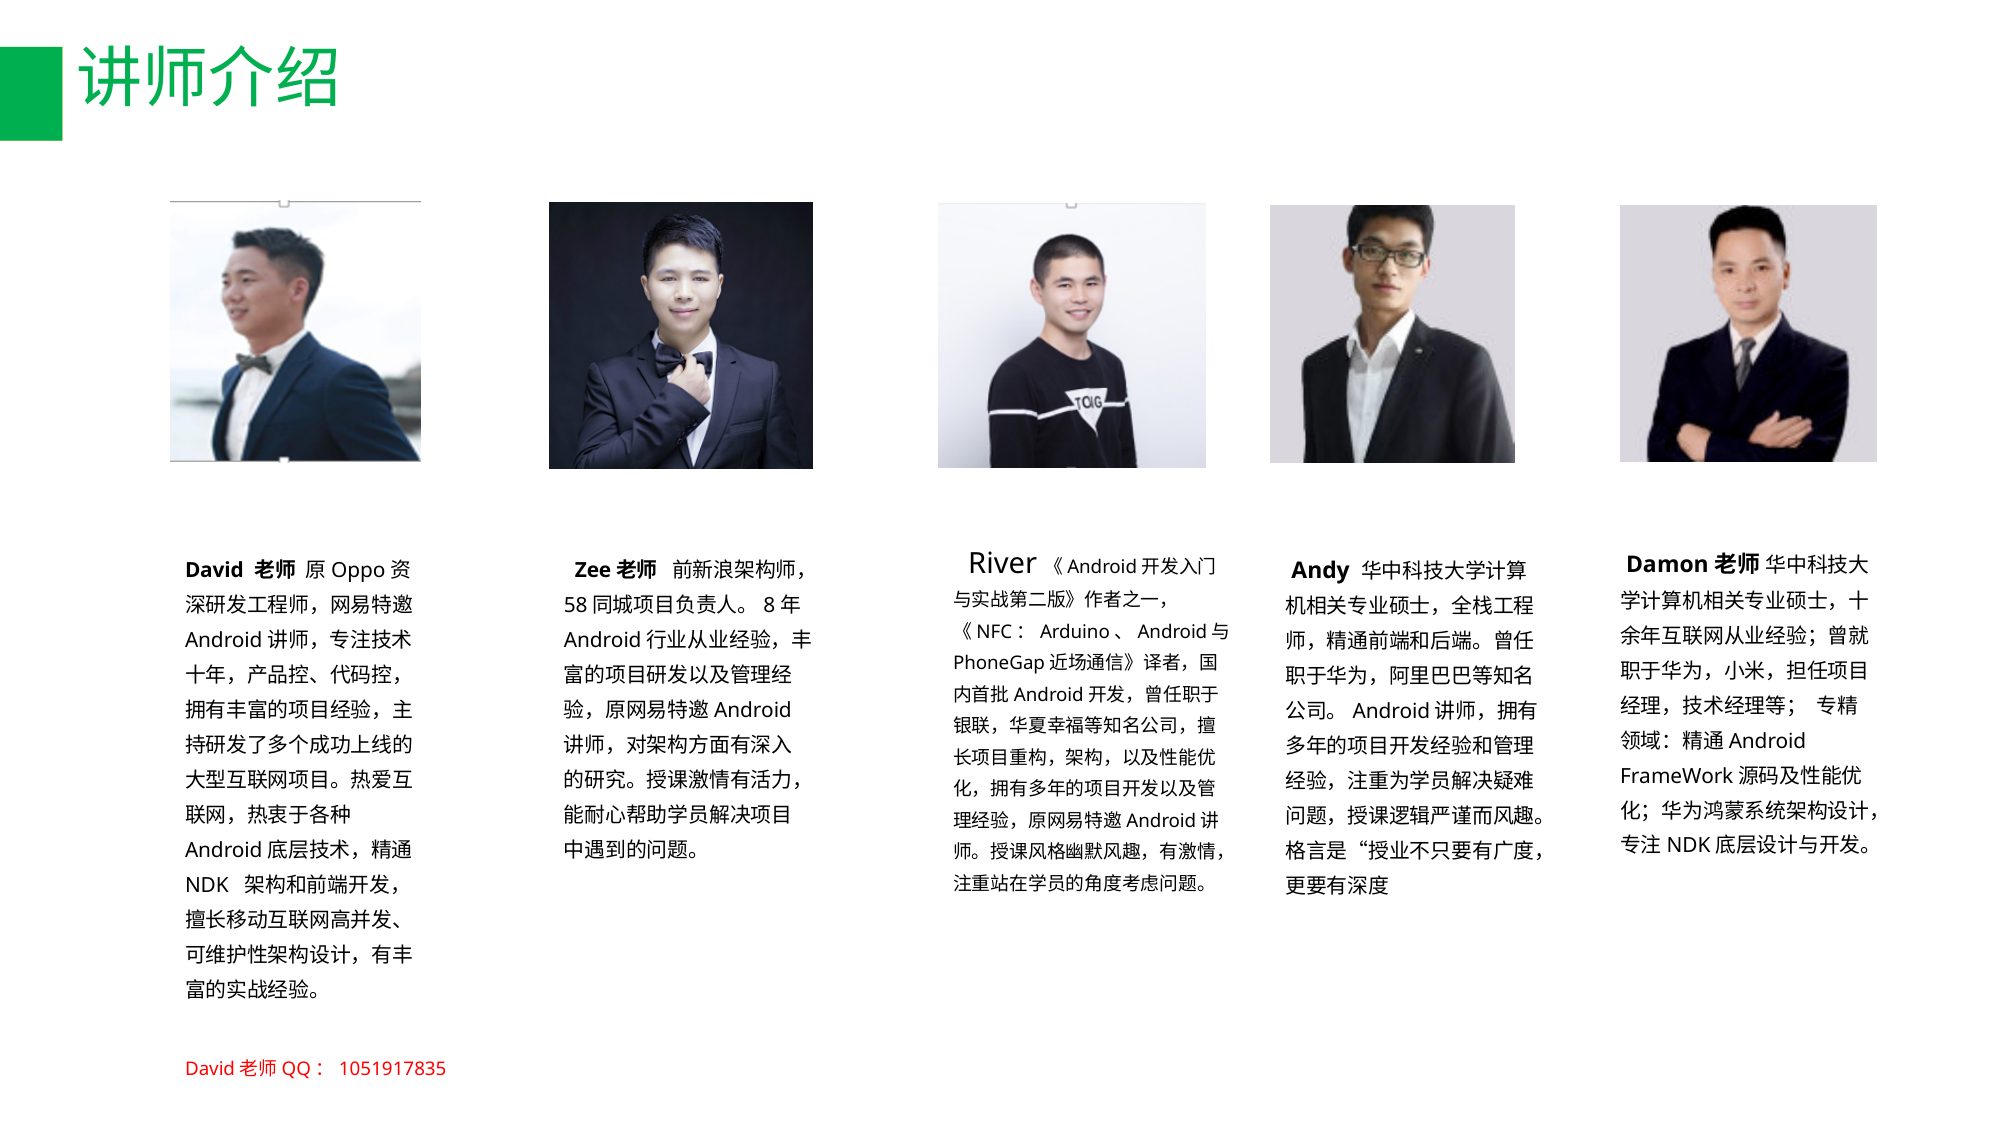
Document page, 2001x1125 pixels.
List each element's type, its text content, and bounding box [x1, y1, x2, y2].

picture [1620, 205, 1877, 462]
text_box Damon老师 华中科技大学计算机相关专业硕士，十余年互联网从业经验；曾就职于华为，小米，担任项目经理，技术经理等； 专精领域：精通Android FrameWork源码及性能优化；华为鸿蒙系统架构设计，专注NDK底层设计与开发。 [1605, 531, 1891, 865]
picture [549, 202, 813, 469]
picture [1270, 205, 1515, 463]
text_box River《Android开发入门与实战第二版》作者之一，《NFC：Arduino、Android与PhoneGap近场通信》译者，国内首批Android开发，曾任职于银联，华夏幸福等知名公司，擅长项目重构，架构，以及性能优化，拥有多年的项目开发以及管理经验，原网易特邀Android讲师。授课风格幽默风趣，有激情，注重站在学员的角度考虑问题。 [938, 522, 1249, 924]
picture [170, 200, 421, 463]
picture [938, 203, 1206, 468]
text_box David 老师 原Oppo资深研发工程师，网易特邀Android讲师，专注技术十年，产品控、代码控，拥有丰富的项目经验，主持研发了多个成功上线的大型互联网项目。热爱互联网，热衷于各种Android底层技术，精通NDK 架构和前端开发，擅长移动互联网高并发、可维护性架构设计，有丰富的实战经验。 [170, 539, 439, 1042]
title 讲师介绍 [61, 32, 1000, 129]
text_box David老师QQ：1051917835 [170, 1042, 1749, 1087]
text_box Andy 华中科技大学计算机相关专业硕士，全栈工程师，精通前端和后端。曾任职于华为，阿里巴巴等知名公司。Android讲师，拥有多年的项目开发经验和管理经验，注重为学员解决疑难问题，授课逻辑严谨而风趣。格言是“授业不只要有广度，更要有深度 [1270, 536, 1556, 905]
text_box Zee老师 前新浪架构师，58同城项目负责人。8年Android行业从业经验，丰富的项目研发以及管理经验，原网易特邀Android讲师，对架构方面有深入的研究。授课激情有活力，能耐心帮助学员解决项目中遇到的问题。 [549, 539, 828, 894]
